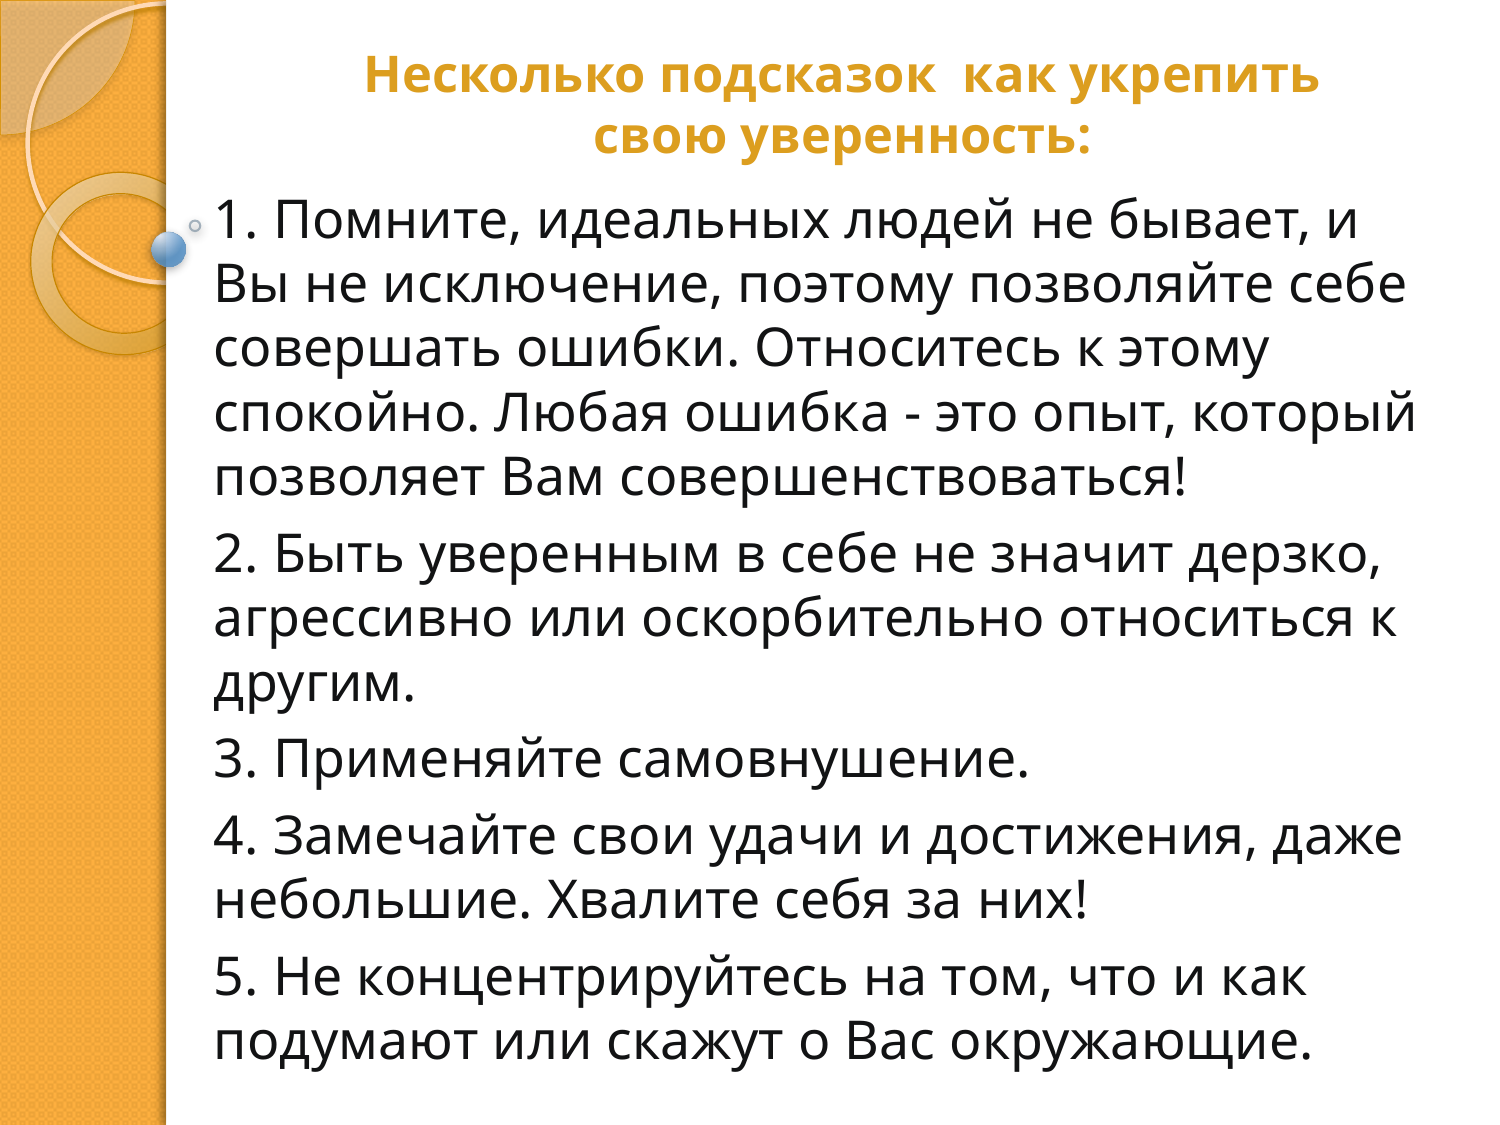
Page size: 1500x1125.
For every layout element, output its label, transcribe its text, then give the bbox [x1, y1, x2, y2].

title Несколько подсказок как укрепить свою уверенность: [242, 30, 1458, 232]
subtitle 1. Помните, идеальных людей не бывает, и Вы не исключение, поэтому позволяйте себе совершать ошибки. Относитесь к этому спокойно. Любая ошибка - это опыт, который позволяет Вам совершенствоваться! 2. Быть уверенным в себе не значит дерзко, агрессивно или оскорбительно относиться к другим. 3. Применяйте самовнушение. 4. Замечайте свои удачи и достижения, даже небольшие. Хвалите себя за них! 5. Не концентрируйтесь на том, что и как подумают или скажут о Вас окружающие. [194, 184, 1450, 1083]
